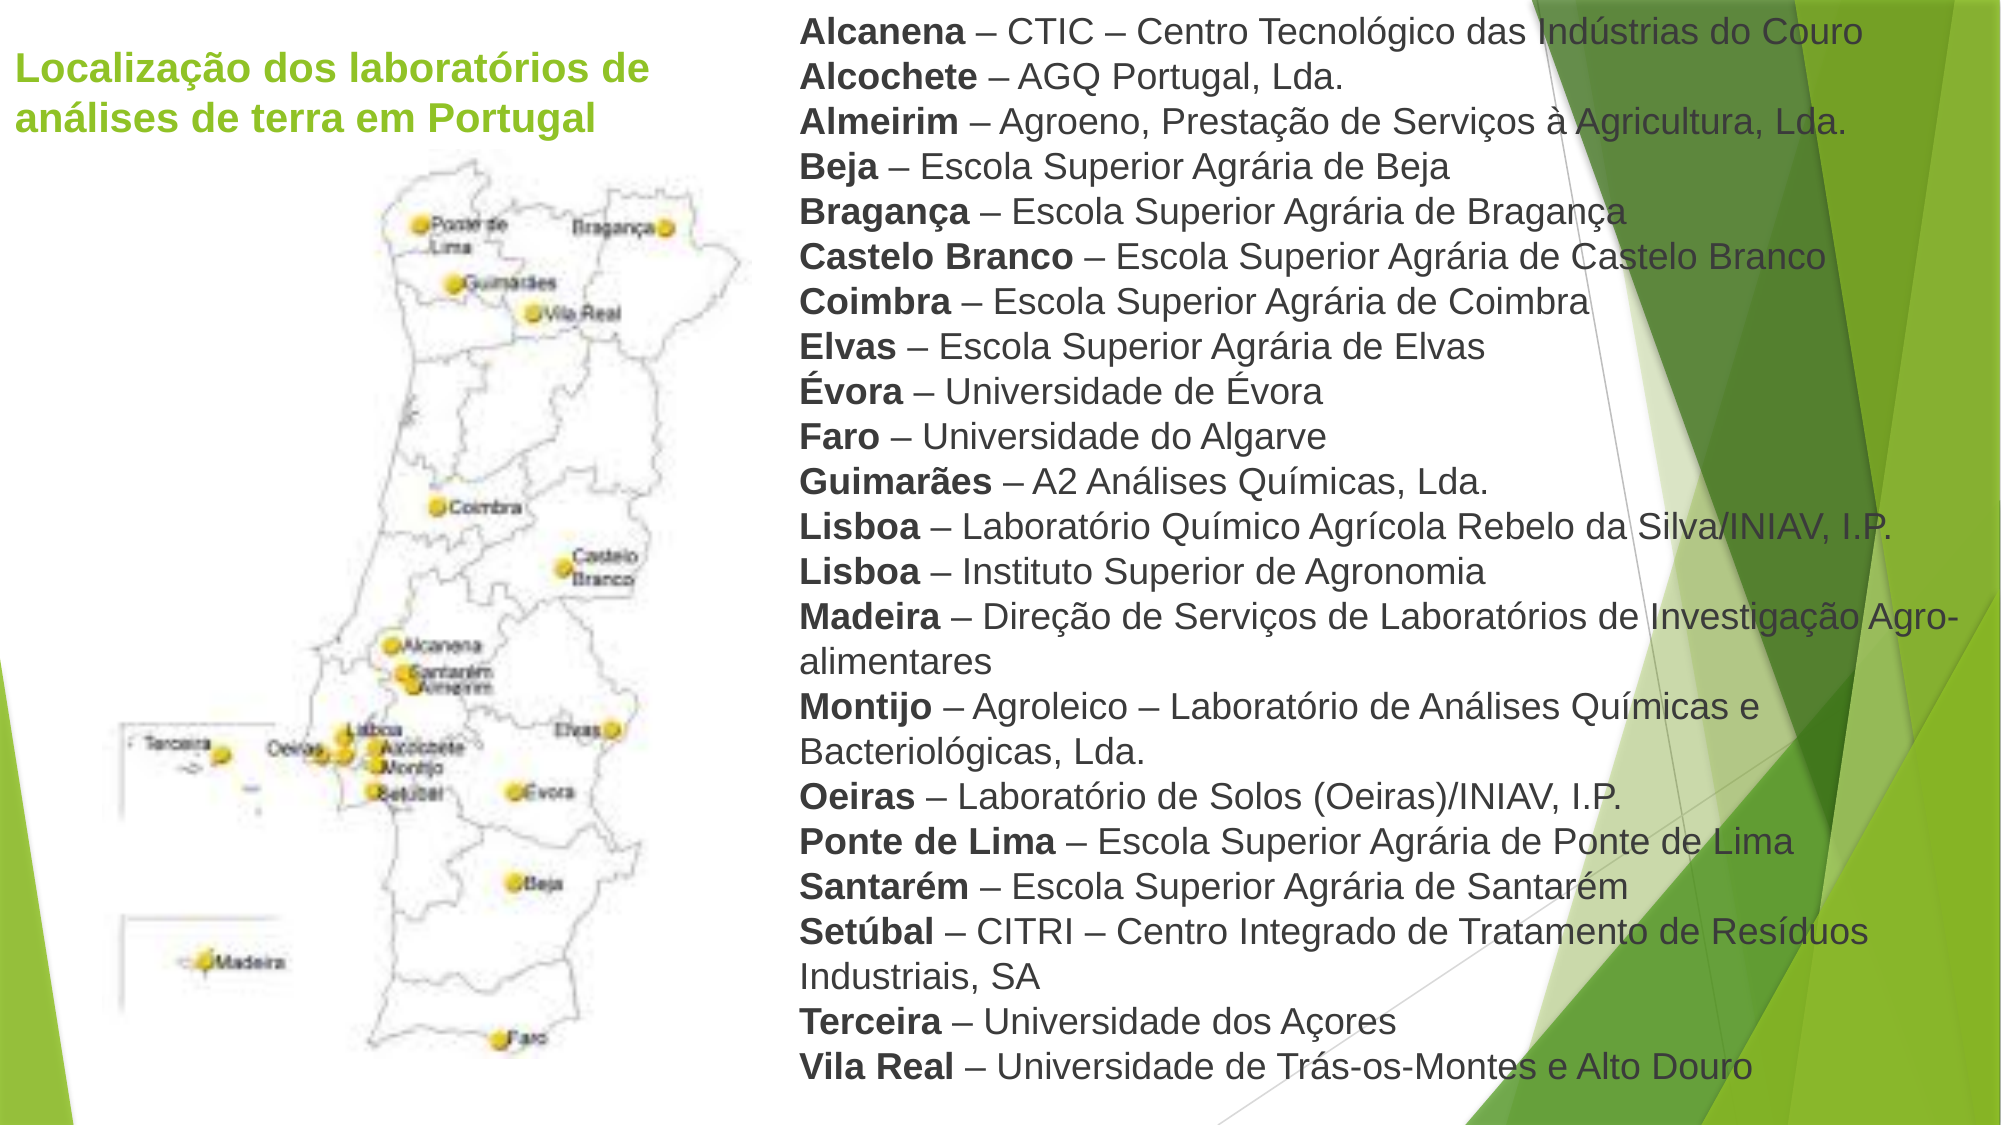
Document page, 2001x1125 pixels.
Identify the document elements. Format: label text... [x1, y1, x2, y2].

text_box Alcanena – CTIC – Centro Tecnológico das Indústrias do Couro Alcochete – AGQ Portugal, Lda. Almeirim – Agroeno, Prestação de Serviços à Agricultura, Lda. Beja – Escola Superior Agrária de Beja Bragança – Escola Superior Agrária de Bragança Castelo Branco – Escola Superior Agrária de Castelo Branco Coimbra – Escola Superior Agrária de Coimbra Elvas – Escola Superior Agrária de Elvas Évora – Universidade de Évora Faro – Universidade do Algarve Guimarães – A2 Análises Químicas, Lda. Lisboa – Laboratório Químico Agrícola Rebelo da Silva/INIAV, I.P. Lisboa – Instituto Superior de Agronomia Madeira – Direção de Serviços de Laboratórios de Investigação Agro-alimentares Montijo – Agroleico – Laboratório de Análises Químicas e Bacteriológicas, Lda. Oeiras – Laboratório de Solos (Oeiras)/INIAV, I.P. Ponte de Lima – Escola Superior Agrária de Ponte de Lima Santarém – Escola Superior Agrária de Santarém Setúbal – CITRI – Centro Integrado de Tratamento de Resíduos Industriais, SA Terceira – Universidade dos Açores Vila Real – Universidade de Trás-os-Montes e Alto Douro [784, 0, 2000, 1095]
picture [101, 148, 753, 1059]
text_box Localização dos laboratórios de análises de terra em Portugal [0, 33, 785, 148]
